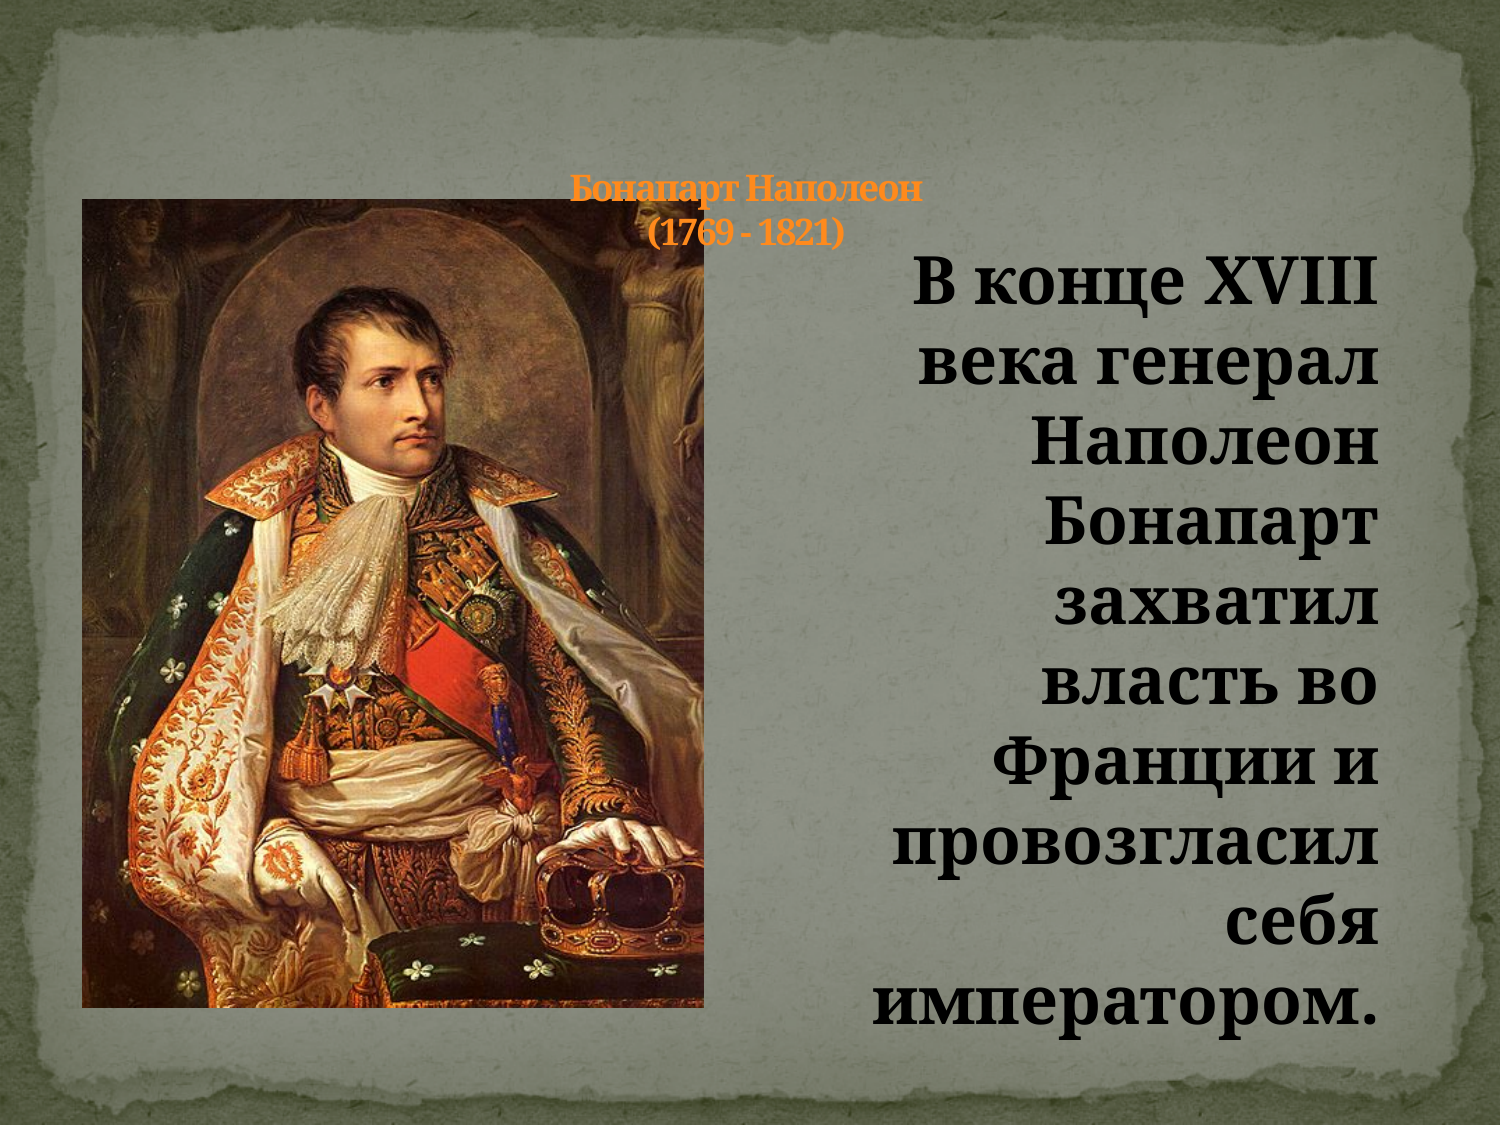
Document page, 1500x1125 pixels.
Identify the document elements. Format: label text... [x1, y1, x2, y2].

title Бонапарт Наполеон (1769 - 1821) [74, 24, 1425, 305]
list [84, 201, 703, 1006]
text_box В конце XVIII века генерал Наполеон Бонапарт захватил власть во Франции и провозгласил себя императором. [808, 230, 1395, 1045]
